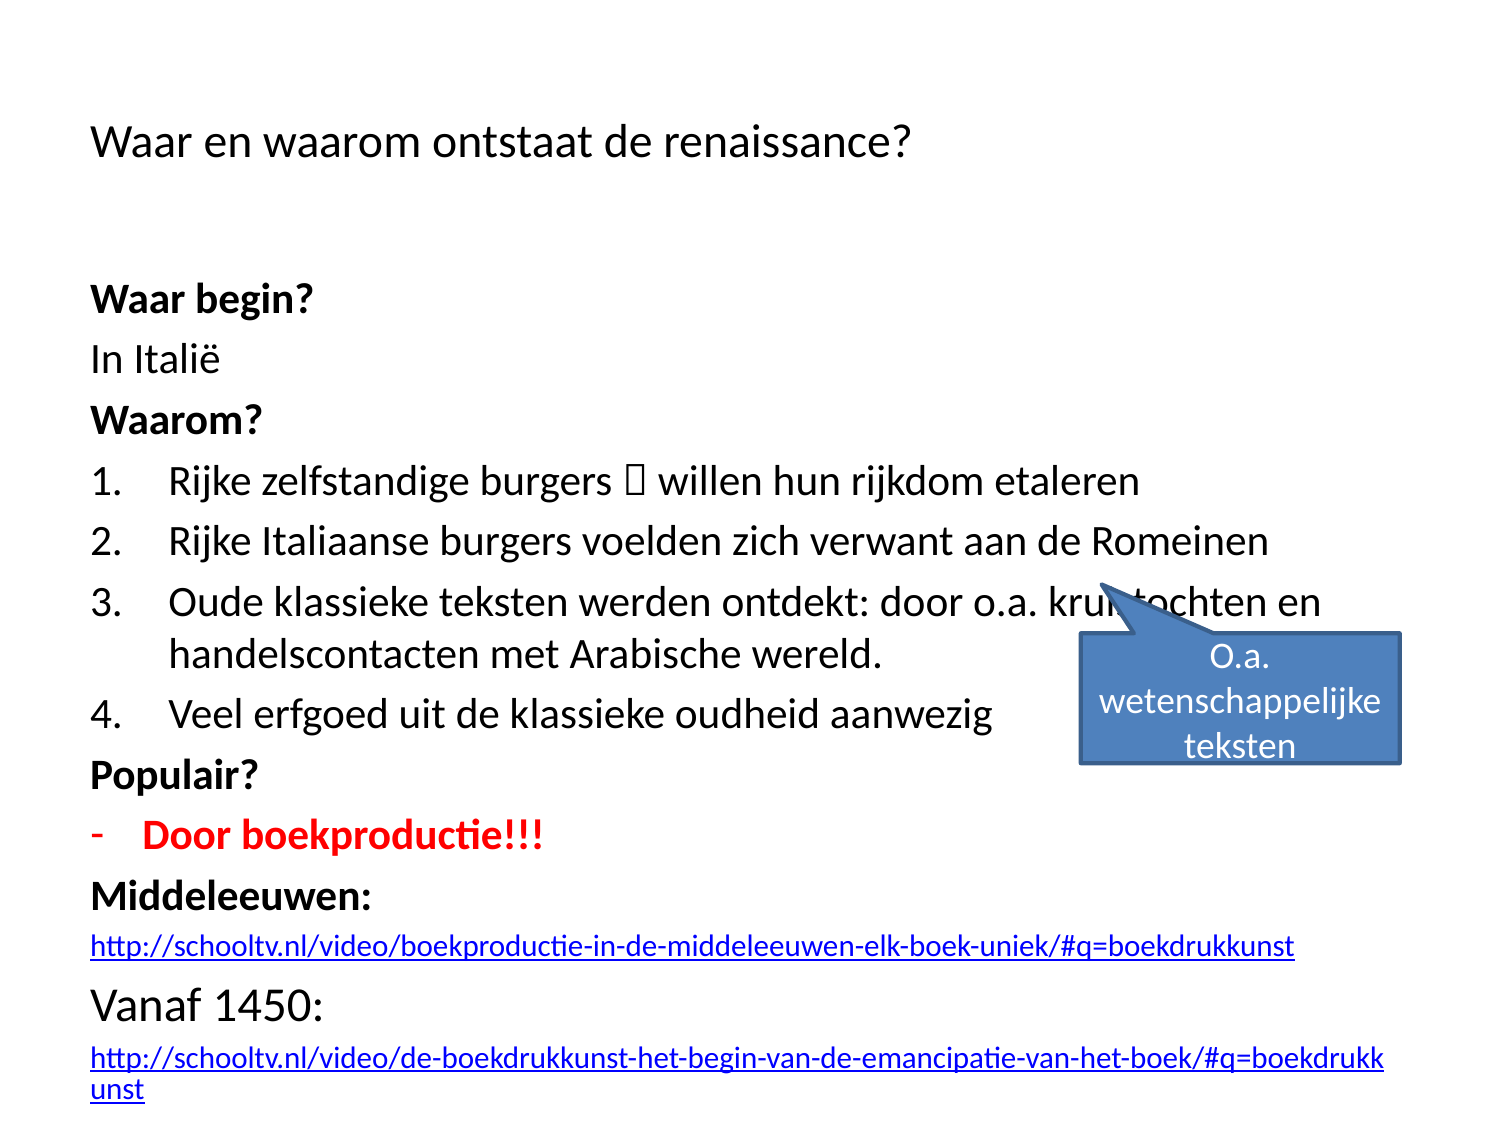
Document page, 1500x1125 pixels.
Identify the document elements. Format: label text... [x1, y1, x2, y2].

title Waar en waarom ontstaat de renaissance? [75, 45, 1425, 233]
list Waar begin? In Italië Waarom? Rijke zelfstandige burgers  willen hun rijkdom etaleren Rijke Italiaanse burgers voelden zich verwant aan de Romeinen Oude klassieke teksten werden ontdekt: door o.a. kruistochten en handelscontacten met Arabische wereld. Veel erfgoed uit de klassieke oudheid aanwezig Populair? Door boekproductie!!! Middeleeuwen: http://schooltv.nl/video/boekproductie-in-de-middeleeuwen-elk-boek-uniek/#q=boekdrukkunst Vanaf 1450: http://schooltv.nl/video/de-boekdrukkunst-het-begin-van-de-emancipatie-van-het-boek/#q=boekdrukkunst [75, 262, 1425, 1083]
text_box O.a. wetenschappelijke teksten [1078, 582, 1402, 766]
